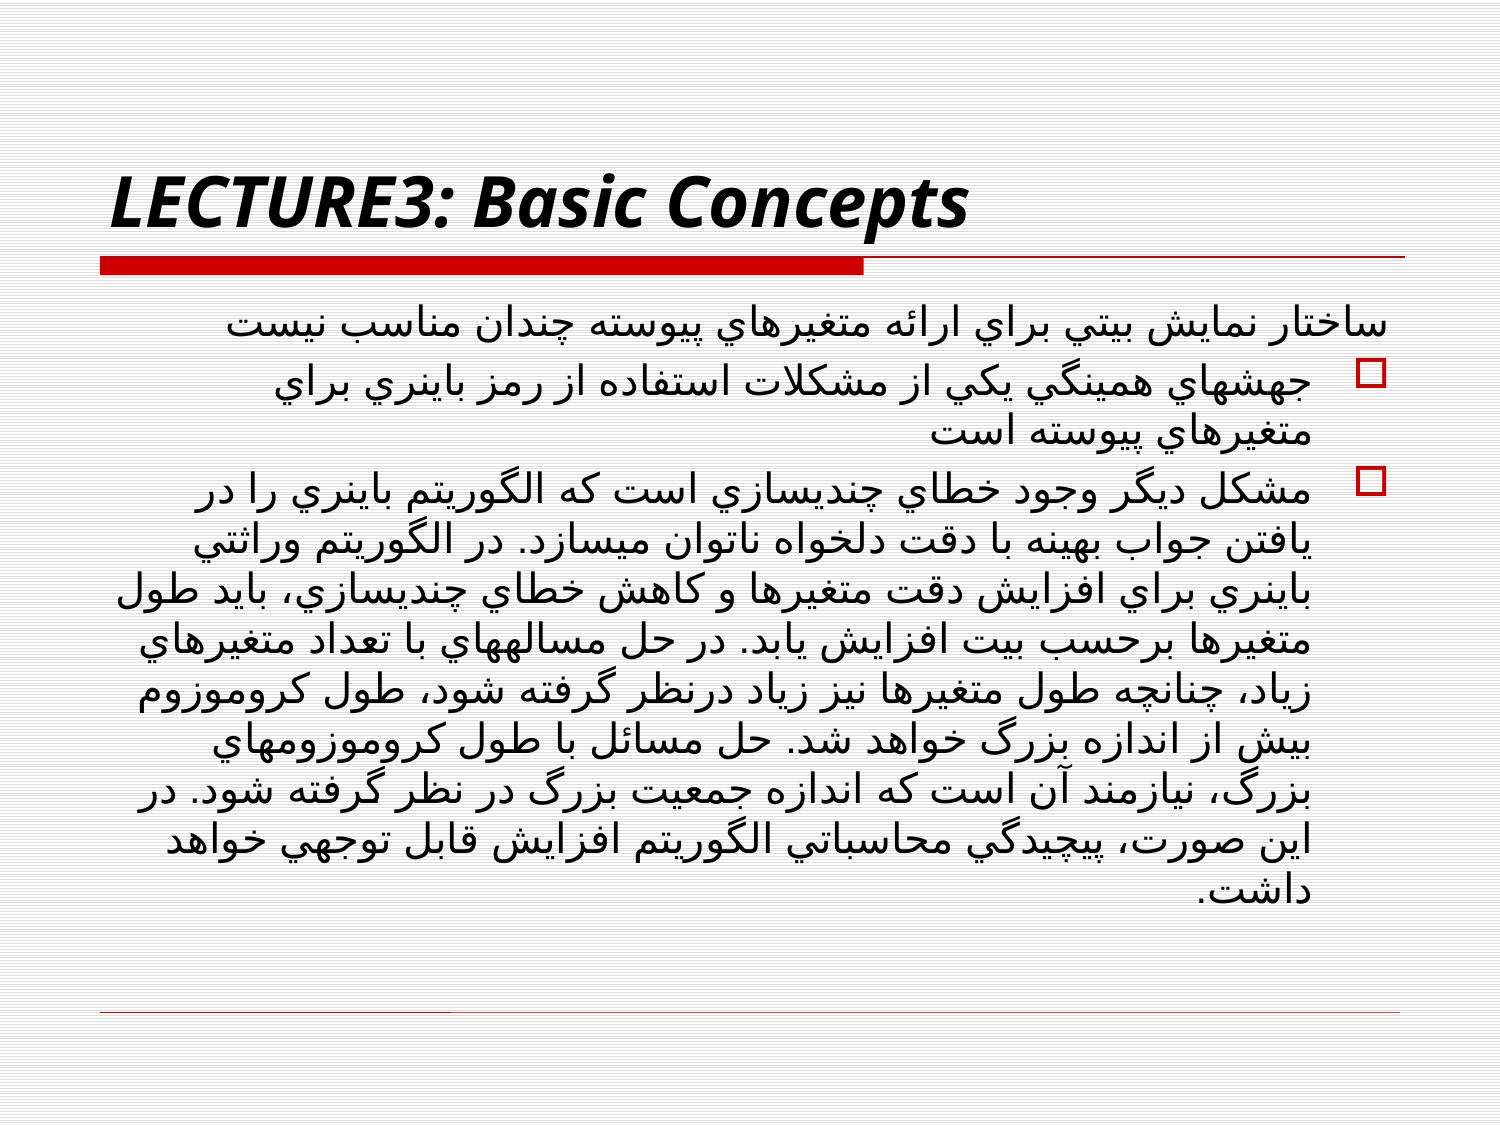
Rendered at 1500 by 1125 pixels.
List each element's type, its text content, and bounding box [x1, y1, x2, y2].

list ساختار نمايش بيتي براي ارائه متغيرهاي پيوسته چندان مناسب نيست جهشهاي همينگي يکي از مشکلات استفاده از رمز باينري براي متغيرهاي پيوسته است مشکل ديگر وجود خطاي چندي­سازي است که الگوريتم باينري را در يافتن جواب بهينه با دقت دلخواه ناتوان مي­سازد. در الگوريتم وراثتي باينري براي افزايش دقت متغيرها و کاهش خطاي چندي­سازي، بايد طول متغيرها برحسب بيت افزايش يابد. در حل مساله­هاي با تعداد متغيرهاي زياد، چنانچه طول متغيرها نيز زياد درنظر گرفته شود، طول کروموزوم بيش از اندازه بزرگ خواهد شد. حل مسائل با طول کروموزومهاي بزرگ، نيازمند آن است که اندازه جمعيت بزرگ در نظر گرفته شود. در اين صورت، پيچيدگي محاسباتي الگوريتم افزايش قابل توجهي خواهد داشت. [92, 287, 1406, 1050]
title LECTURE3: Basic Concepts [94, 50, 1407, 250]
